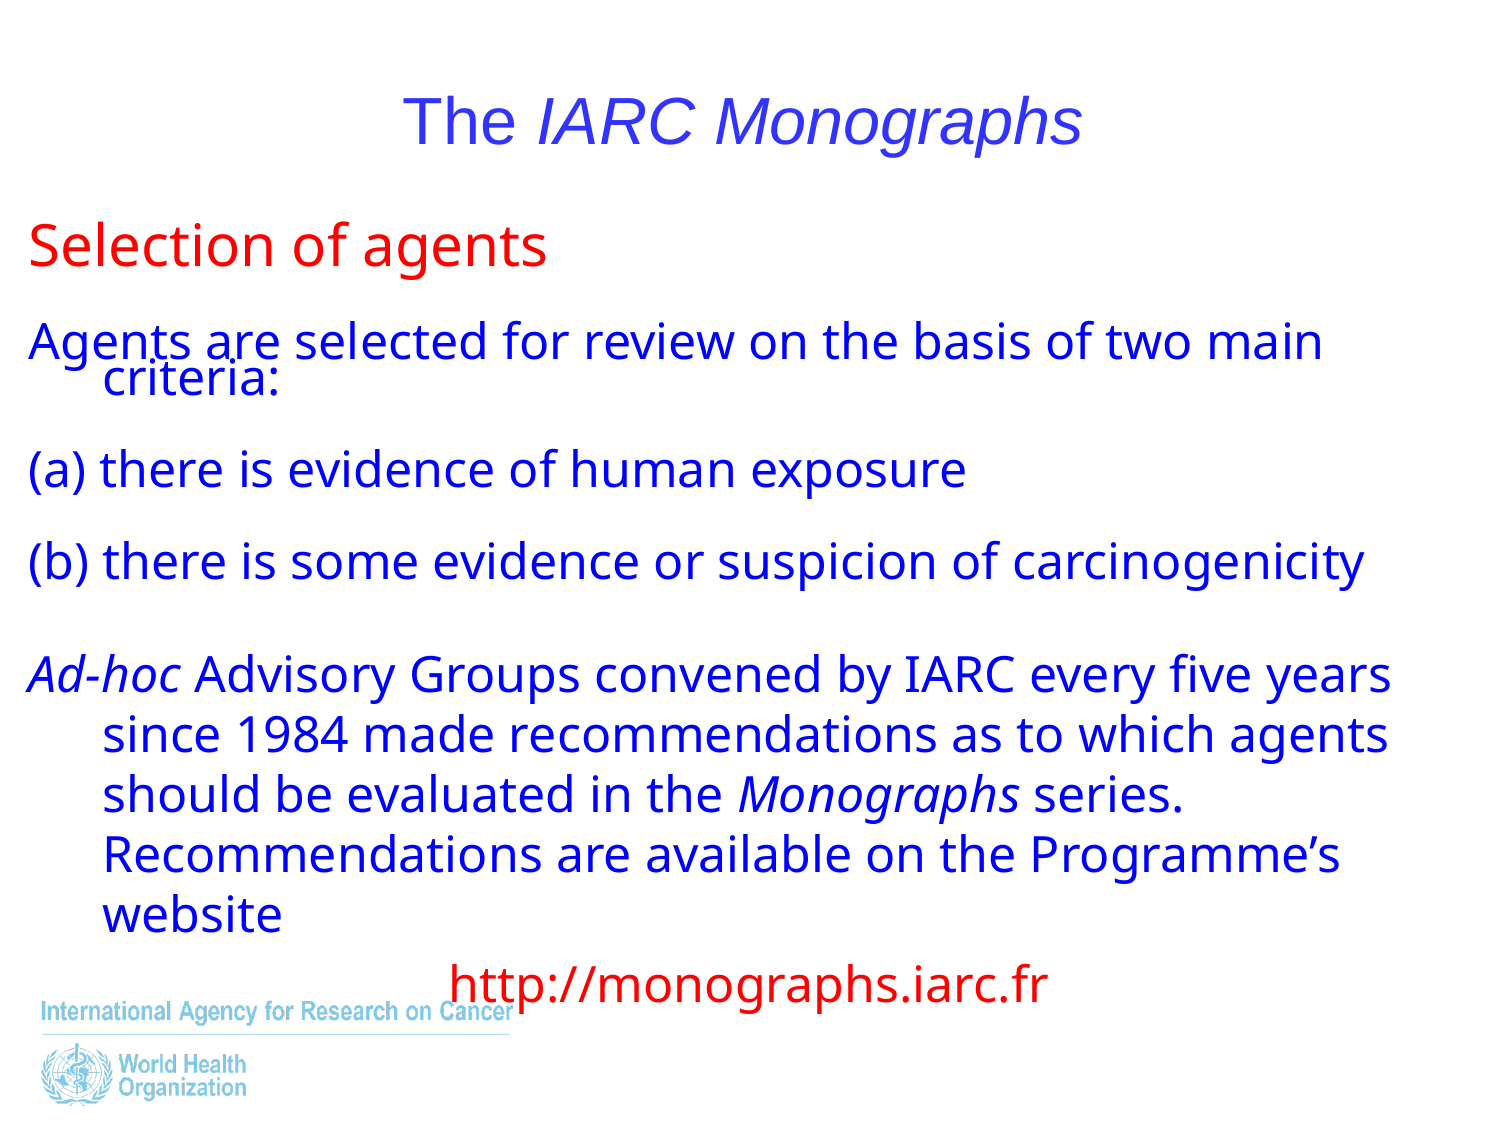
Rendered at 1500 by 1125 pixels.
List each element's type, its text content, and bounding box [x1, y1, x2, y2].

list Selection of agents Agents are selected for review on the basis of two main criteria: (a) there is evidence of human exposure (b) there is some evidence or suspicion of carcinogenicity Ad-hoc Advisory Groups convened by IARC every five years since 1984 made recommendations as to which agents should be evaluated in the Monographs series. Recommendations are available on the Programme’s website http://monographs.iarc.fr [14, 225, 1485, 965]
picture [41, 999, 513, 1106]
title The IARC Monographs [95, 42, 1411, 193]
